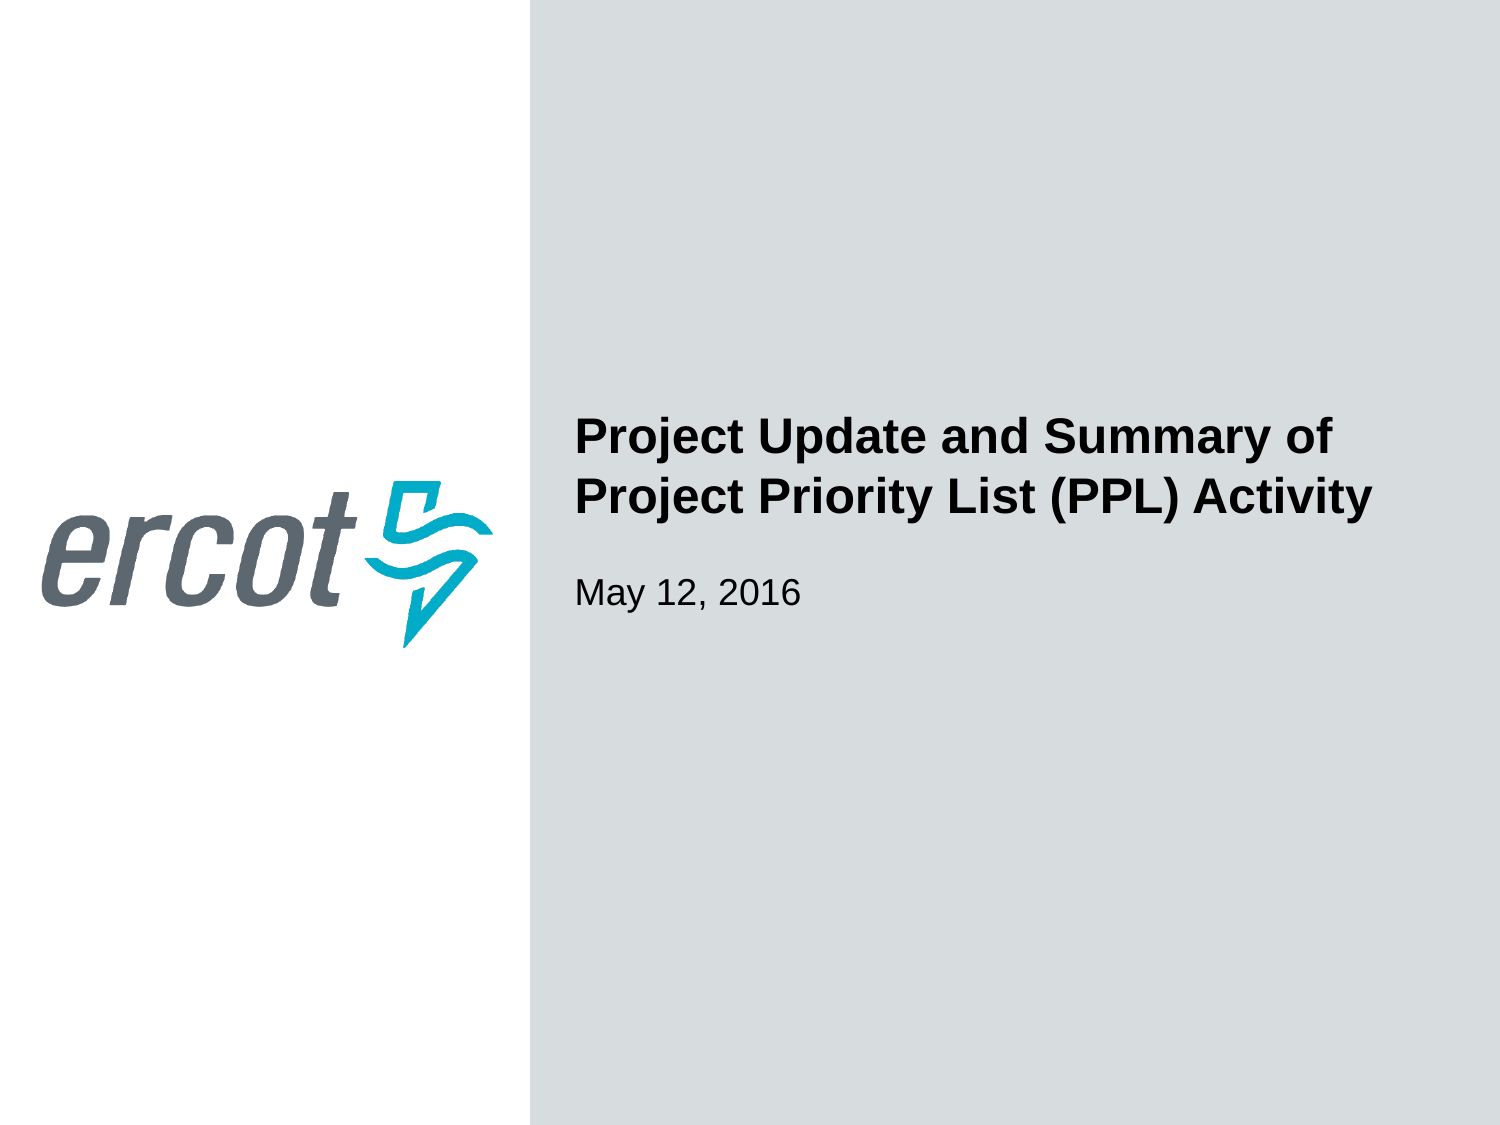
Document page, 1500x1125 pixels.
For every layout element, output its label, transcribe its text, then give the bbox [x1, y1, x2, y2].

text_box Project Update and Summary of Project Priority List (PPL) Activity May 12, 2016 [559, 395, 1486, 621]
picture [32, 471, 501, 654]
